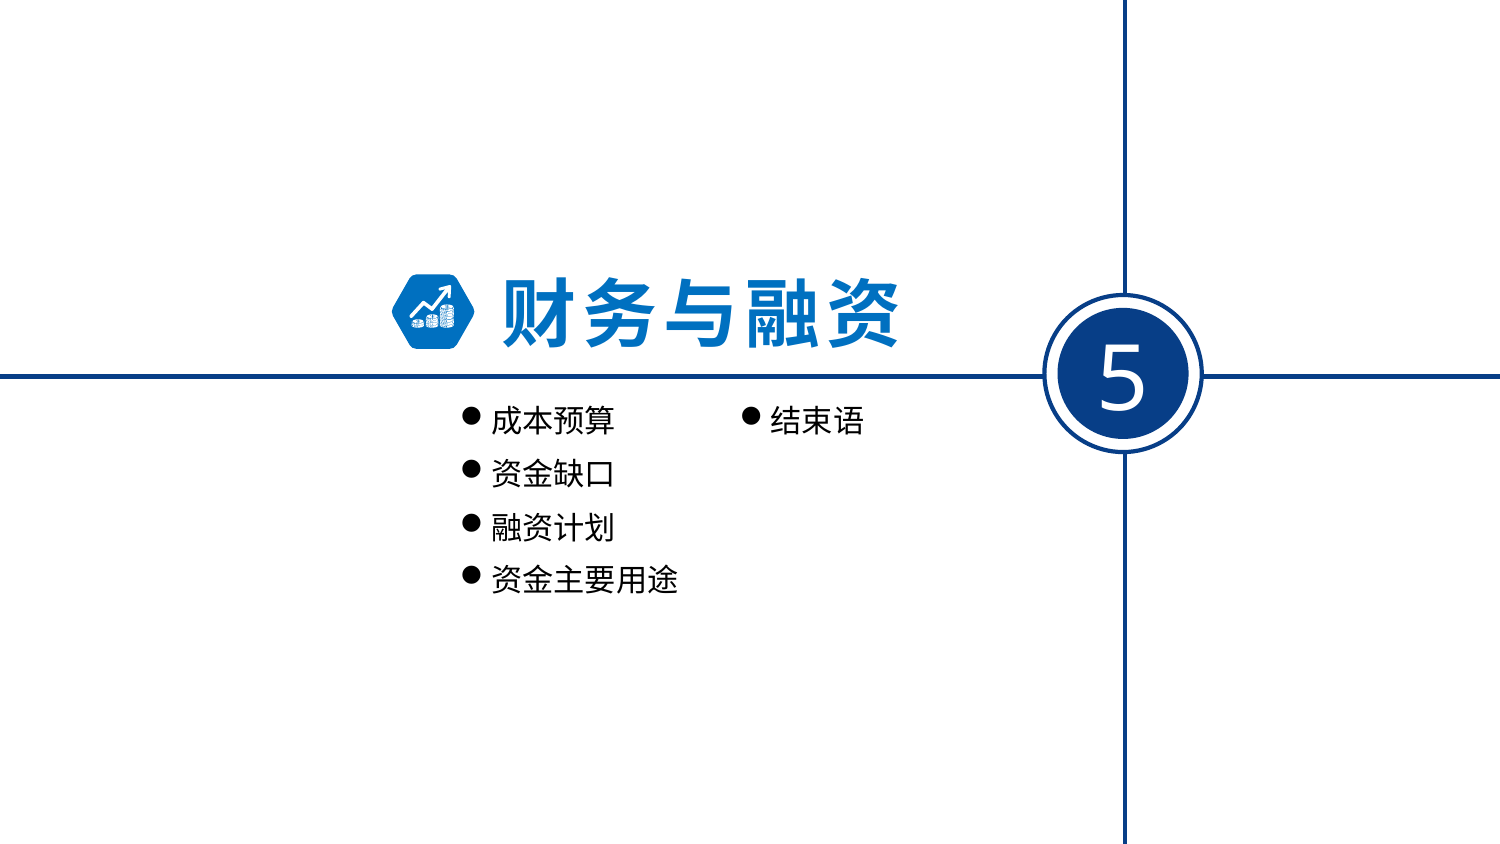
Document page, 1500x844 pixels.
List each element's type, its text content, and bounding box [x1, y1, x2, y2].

text_box [1129, 385, 1204, 454]
text_box 财务与融资 [486, 258, 927, 364]
text_box 5 [1055, 305, 1120, 375]
text_box 5 [1056, 385, 1120, 441]
text_box [1043, 385, 1060, 401]
text_box 结束语 [739, 401, 1069, 440]
text_box 资金主要用途 [460, 560, 790, 599]
text_box 资金缺口 [460, 454, 790, 492]
text_box [1129, 293, 1204, 375]
text_box [1069, 416, 1120, 455]
text_box 融资计划 [460, 507, 790, 546]
text_box [1042, 292, 1120, 375]
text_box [391, 274, 475, 350]
text_box 5 [1129, 306, 1191, 375]
text_box 5 [1129, 385, 1190, 441]
text_box 成本预算 [460, 401, 739, 439]
